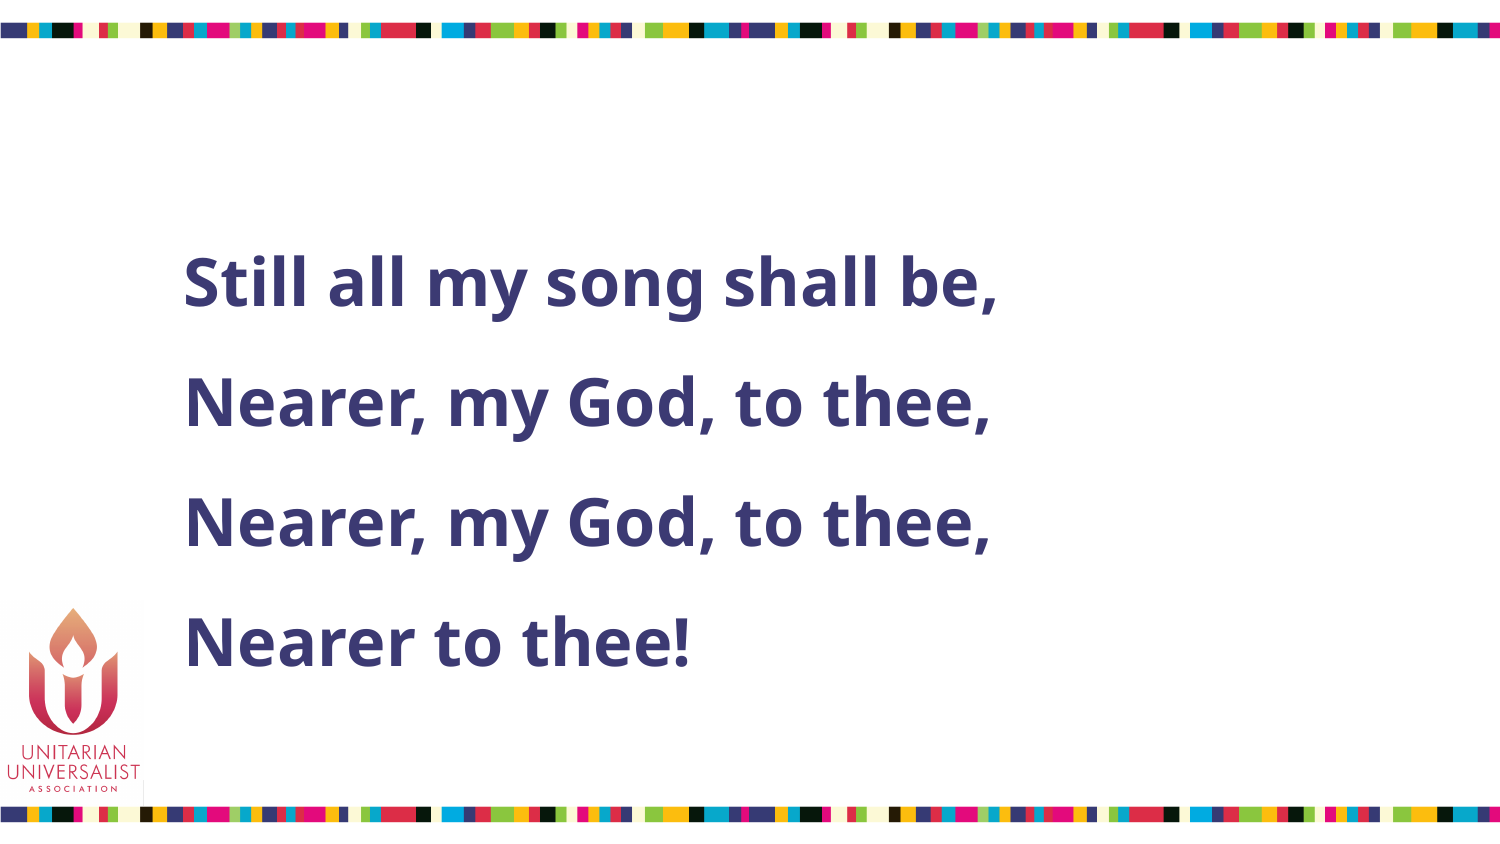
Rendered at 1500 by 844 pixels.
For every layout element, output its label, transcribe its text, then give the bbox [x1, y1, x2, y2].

text_box Still all my song shall be, Nearer, my God, to thee, Nearer, my God, to thee, Nearer to thee! [168, 184, 1421, 695]
picture [0, 600, 1500, 824]
picture [0, 22, 1500, 40]
